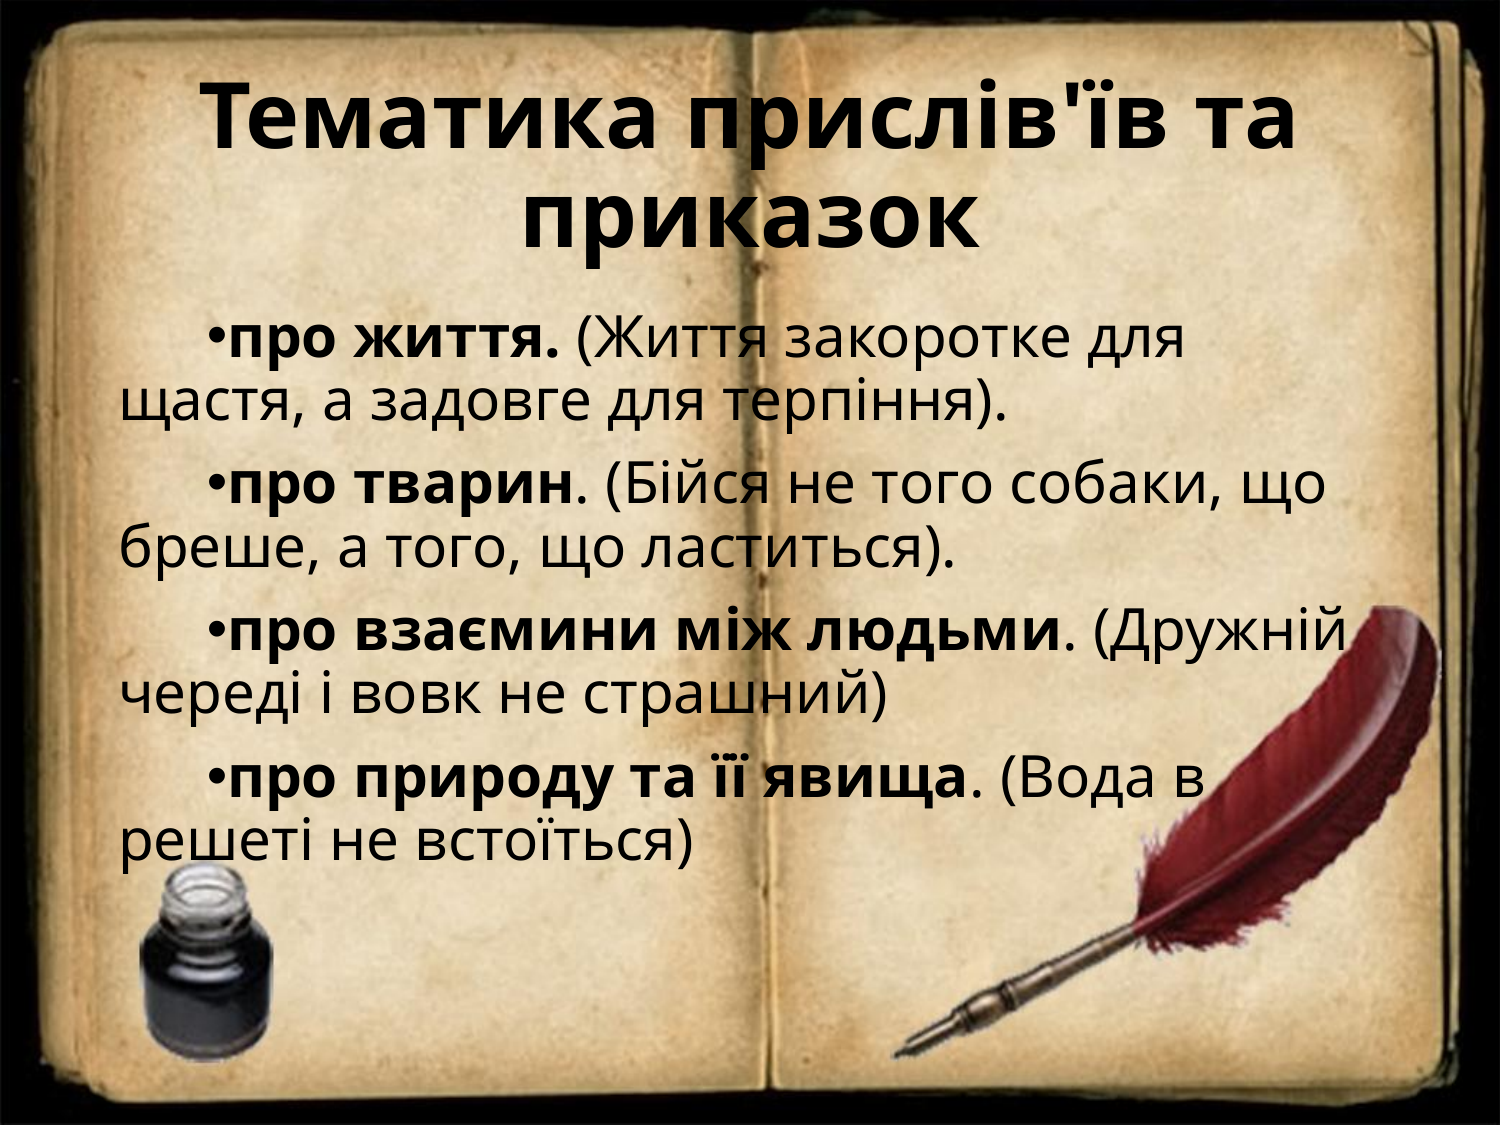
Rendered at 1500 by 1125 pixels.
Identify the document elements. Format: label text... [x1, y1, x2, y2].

picture [0, 0, 1500, 1125]
list про життя. (Життя закоротке для щастя, а задовге для терпіння). про тварин. (Бійся не того собаки, що бреше, а того, що ластиться). про взаємини між людьми. (Дружній череді і вовк не страшний) про природу та її явища. (Вода в решеті не встоїться) [103, 299, 1397, 1014]
title Тематика прислів'їв та приказок [103, 59, 1397, 278]
